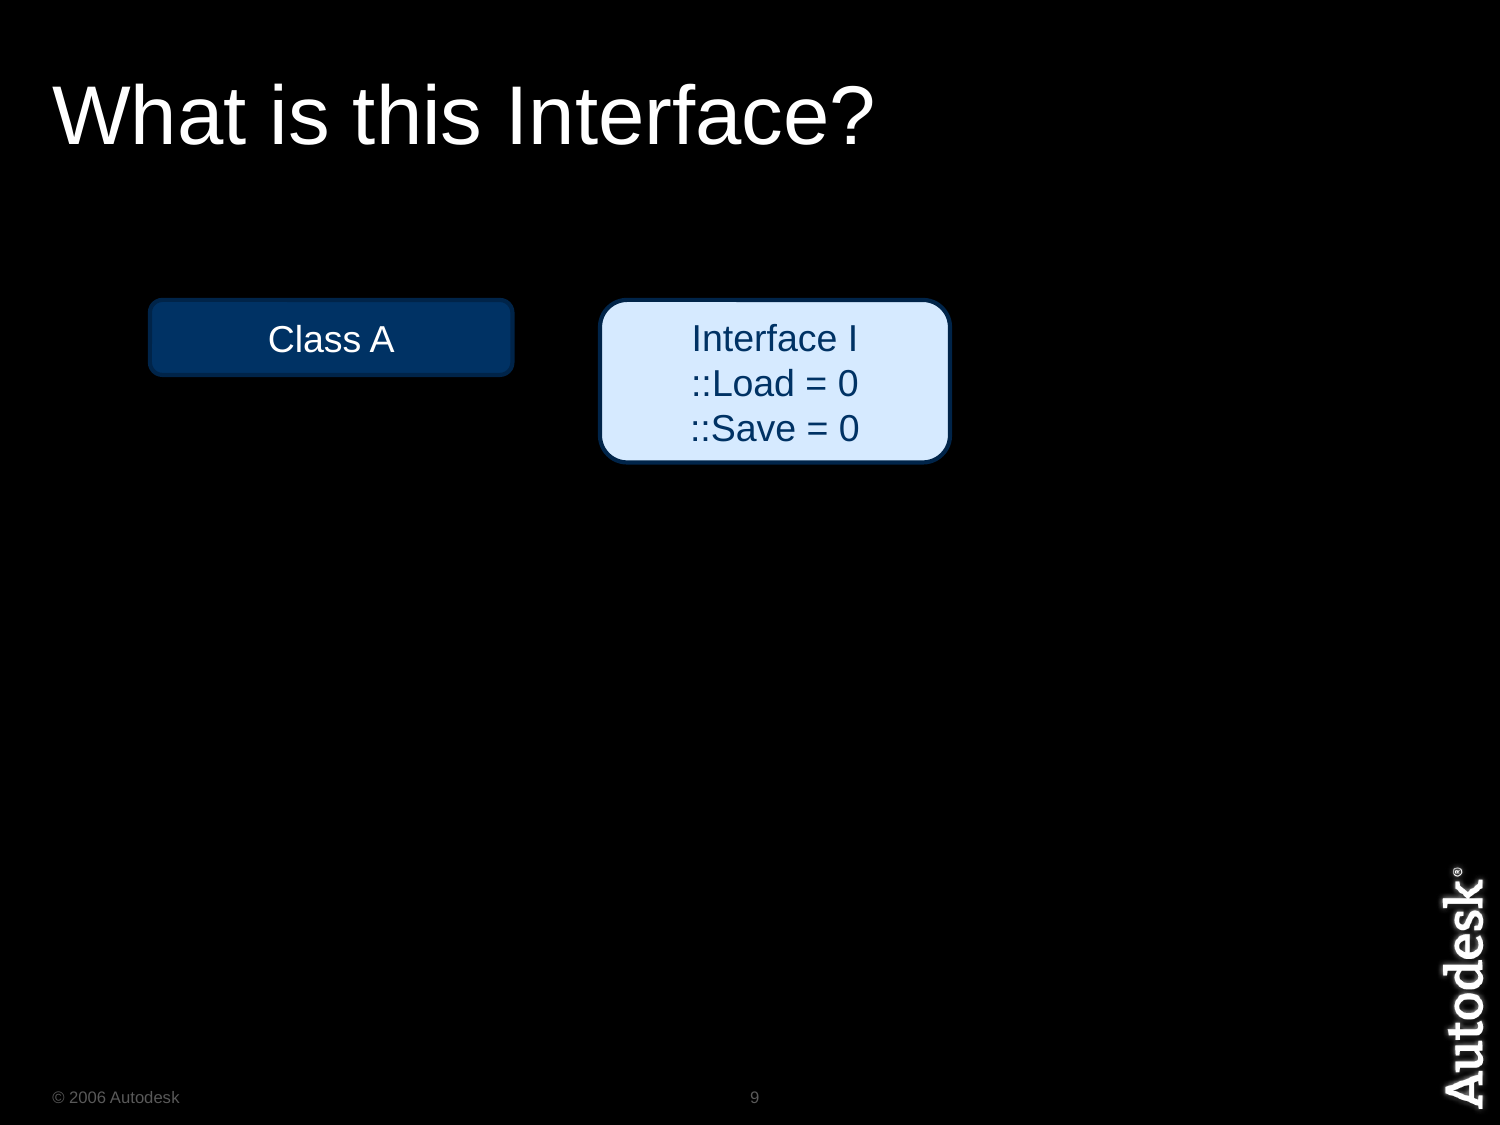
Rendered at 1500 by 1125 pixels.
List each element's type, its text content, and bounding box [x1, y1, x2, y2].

text_box Class A [147, 297, 515, 378]
picture [1402, 0, 1500, 1125]
text_box Interface I ::Load = 0 ::Save = 0 [597, 297, 953, 465]
title What is this Interface? [52, 22, 1401, 211]
